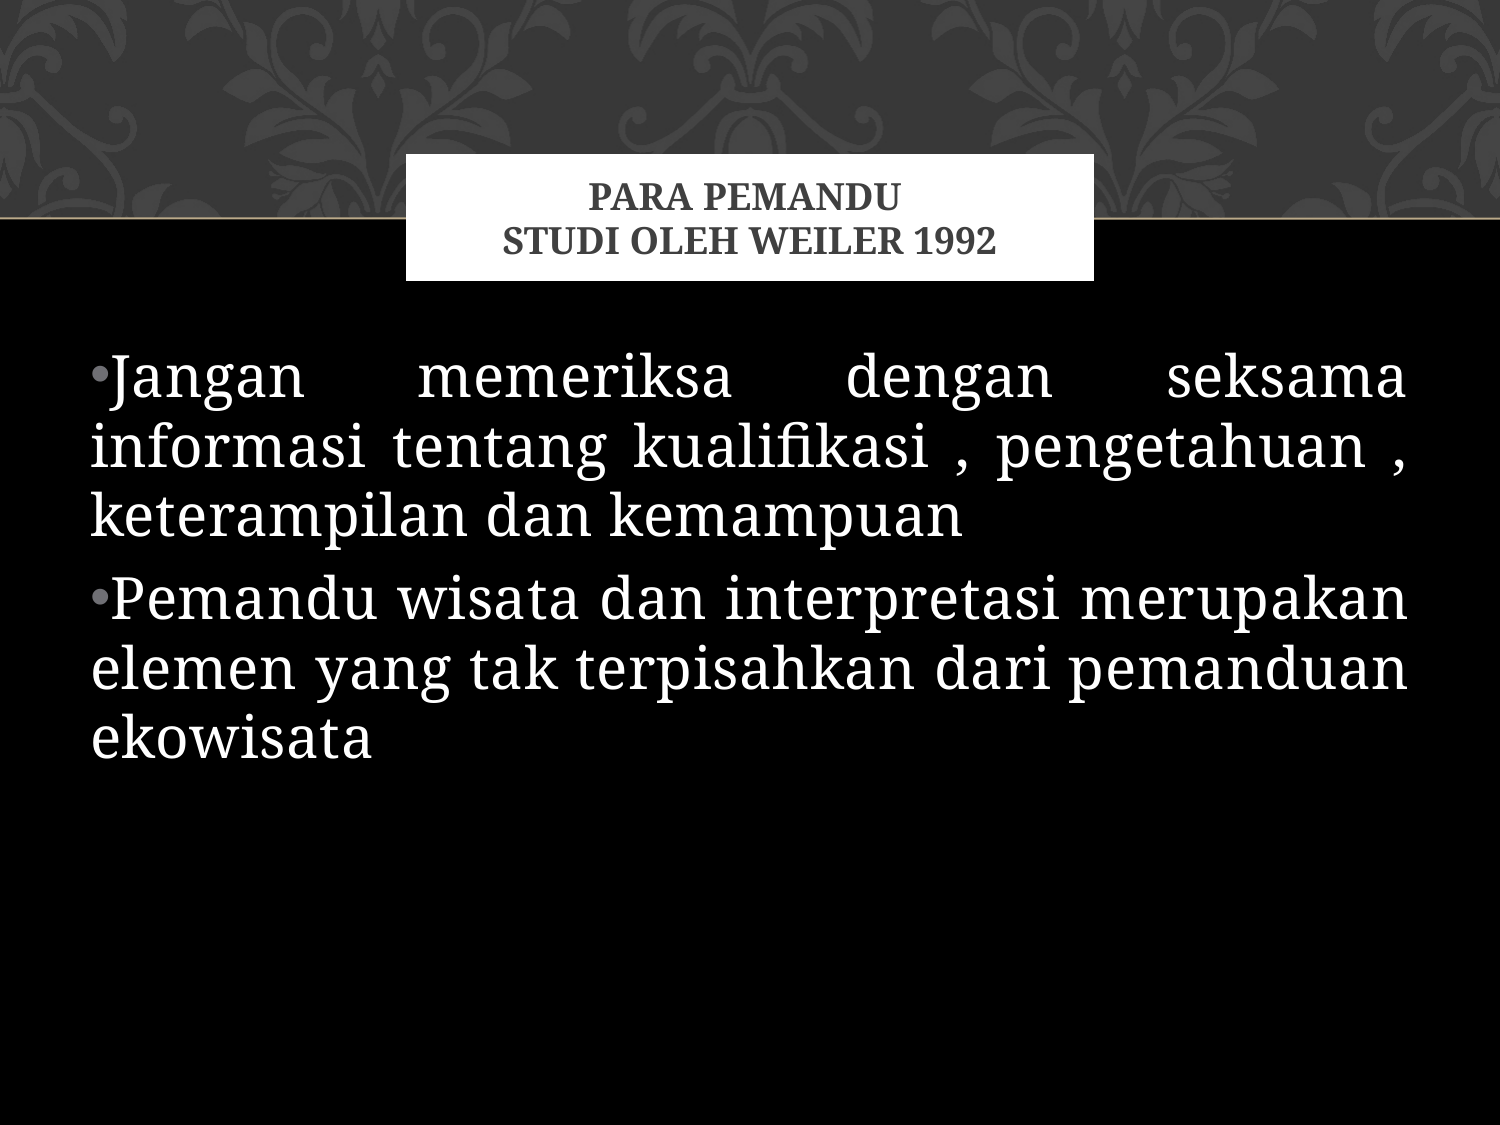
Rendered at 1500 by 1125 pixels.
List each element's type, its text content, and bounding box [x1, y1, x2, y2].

list Jangan memeriksa dengan seksama informasi tentang kualifikasi , pengetahuan , keterampilan dan kemampuan Pemandu wisata dan interpretasi merupakan elemen yang tak terpisahkan dari pemanduan ekowisata [75, 331, 1425, 1000]
title para pemandu studi oleh Weiler 1992 [406, 154, 1094, 281]
